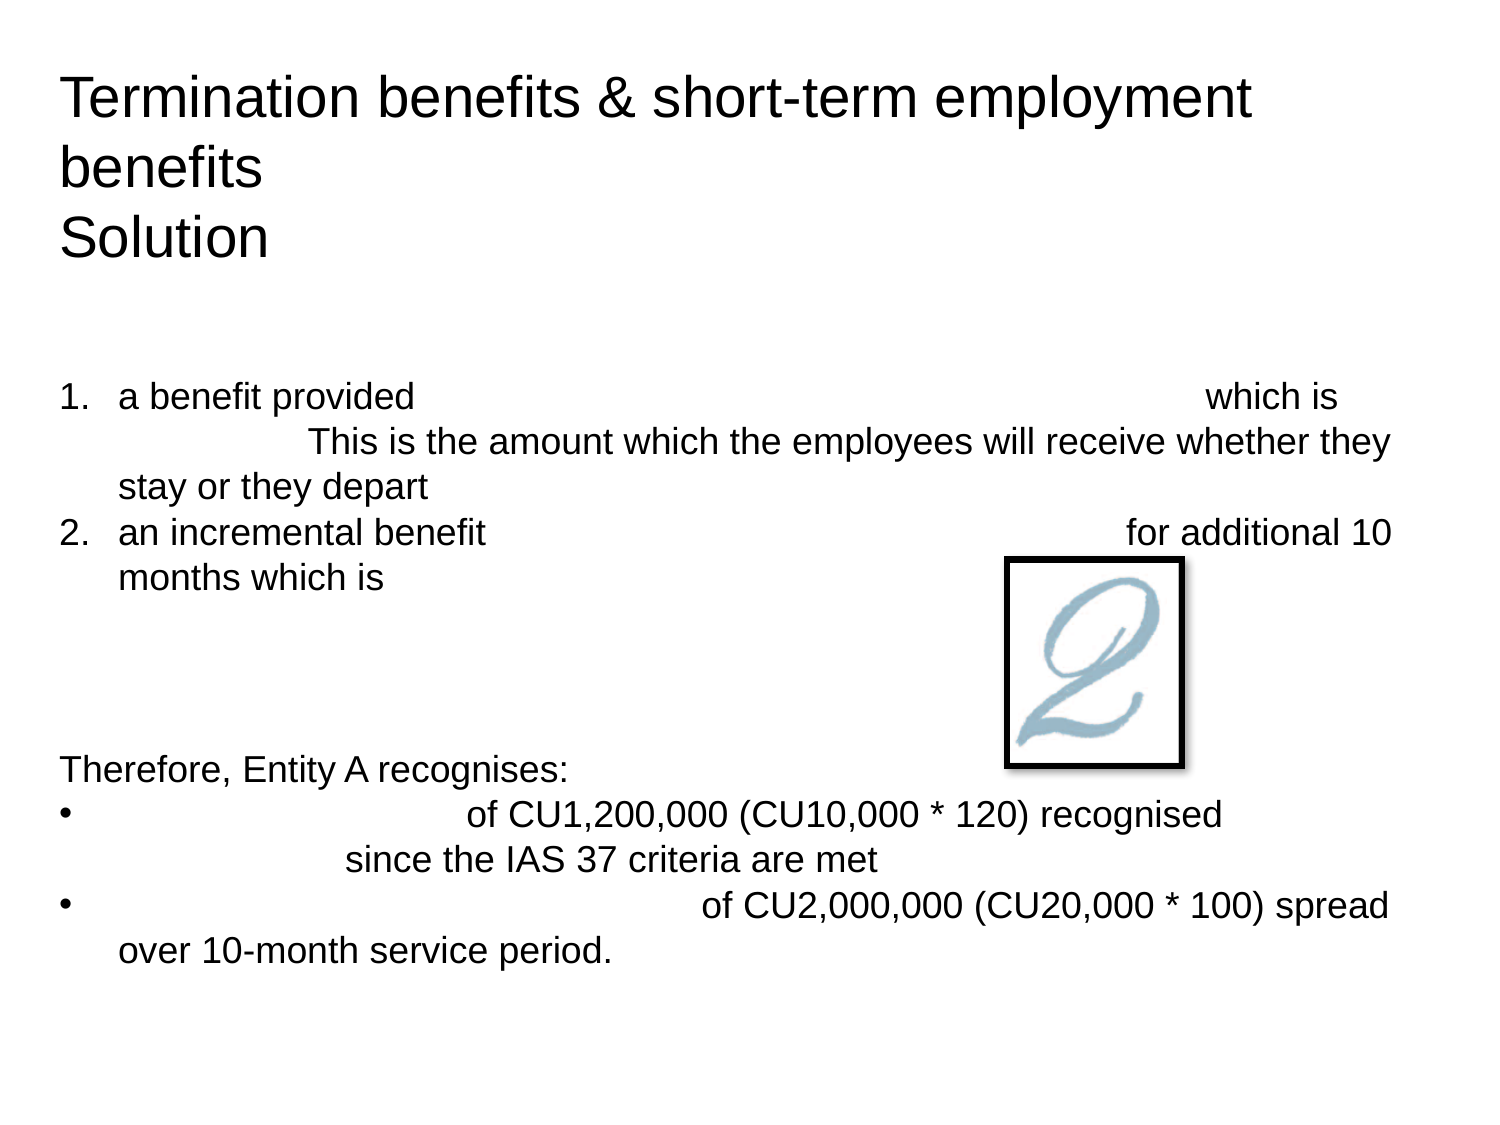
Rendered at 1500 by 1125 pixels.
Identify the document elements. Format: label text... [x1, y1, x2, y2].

picture [1009, 562, 1180, 764]
list There are two benefits: a benefit provided in exchange for termination of employment which is CU10,000. This is the amount which the employees will receive whether they stay or they depart an incremental benefit in exchange for providing services for additional 10 months which is CU20,000. Therefore, Entity A recognises: termination benefit of CU1,200,000 (CU10,000 * 120) recognised immediately since the IAS 37 criteria are met short-term employment benefits of CU2,000,000 (CU20,000 * 100) spread over 10-month service period. [58, 326, 1442, 1059]
title Termination benefits & short-term employment benefits Solution [58, 58, 1442, 296]
